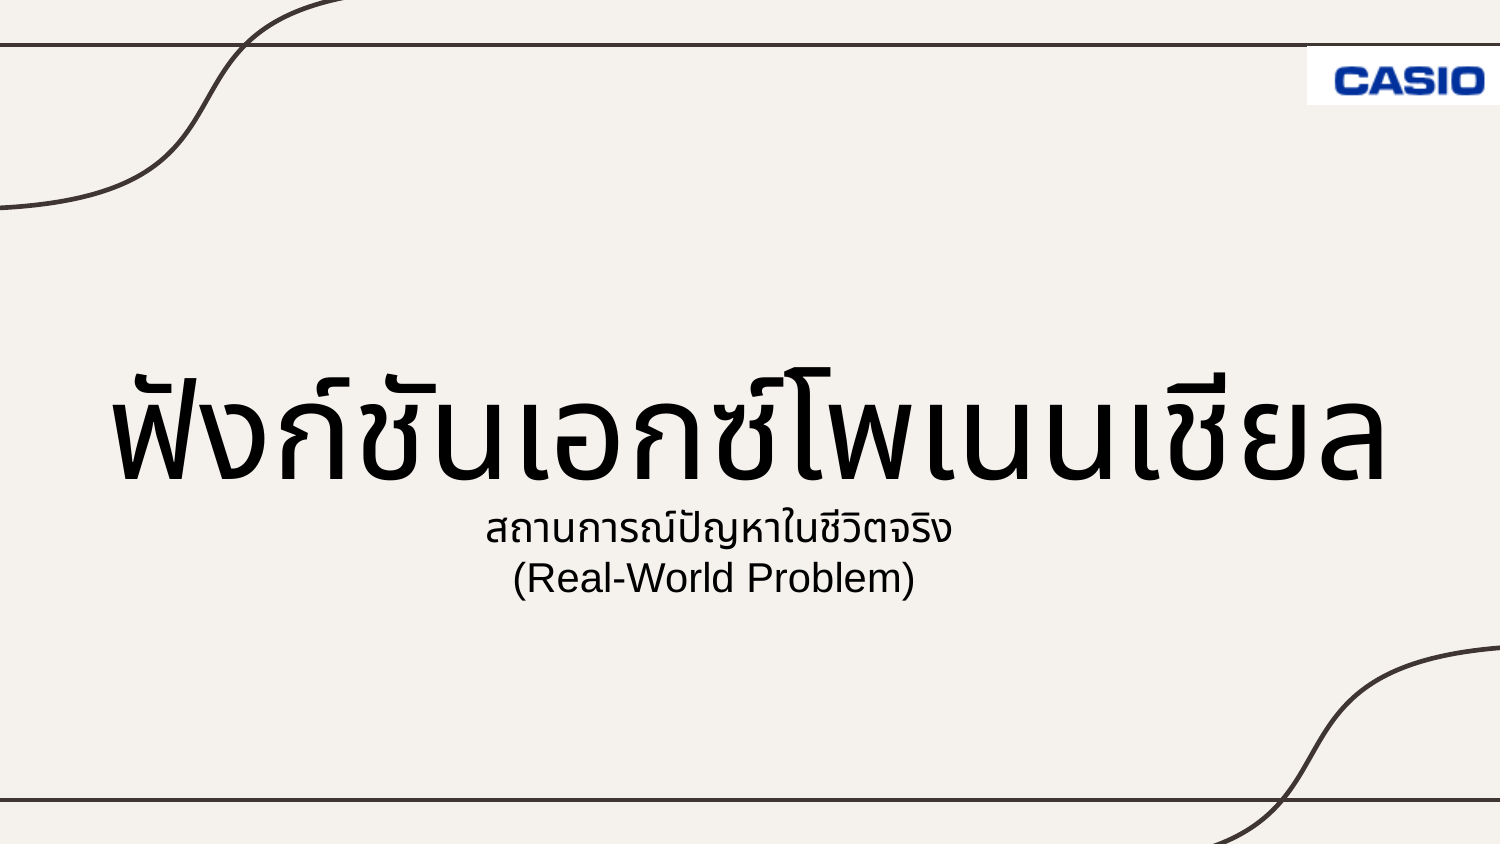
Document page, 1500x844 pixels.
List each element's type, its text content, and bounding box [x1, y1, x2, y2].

text_box สถานการณ์ปัญหาในชีวิตจริง (Real-World Problem) [338, 521, 1102, 580]
picture [1307, 46, 1500, 105]
title ฟังก์ชันเอกซ์โพเนนเชียล [0, 184, 1500, 522]
